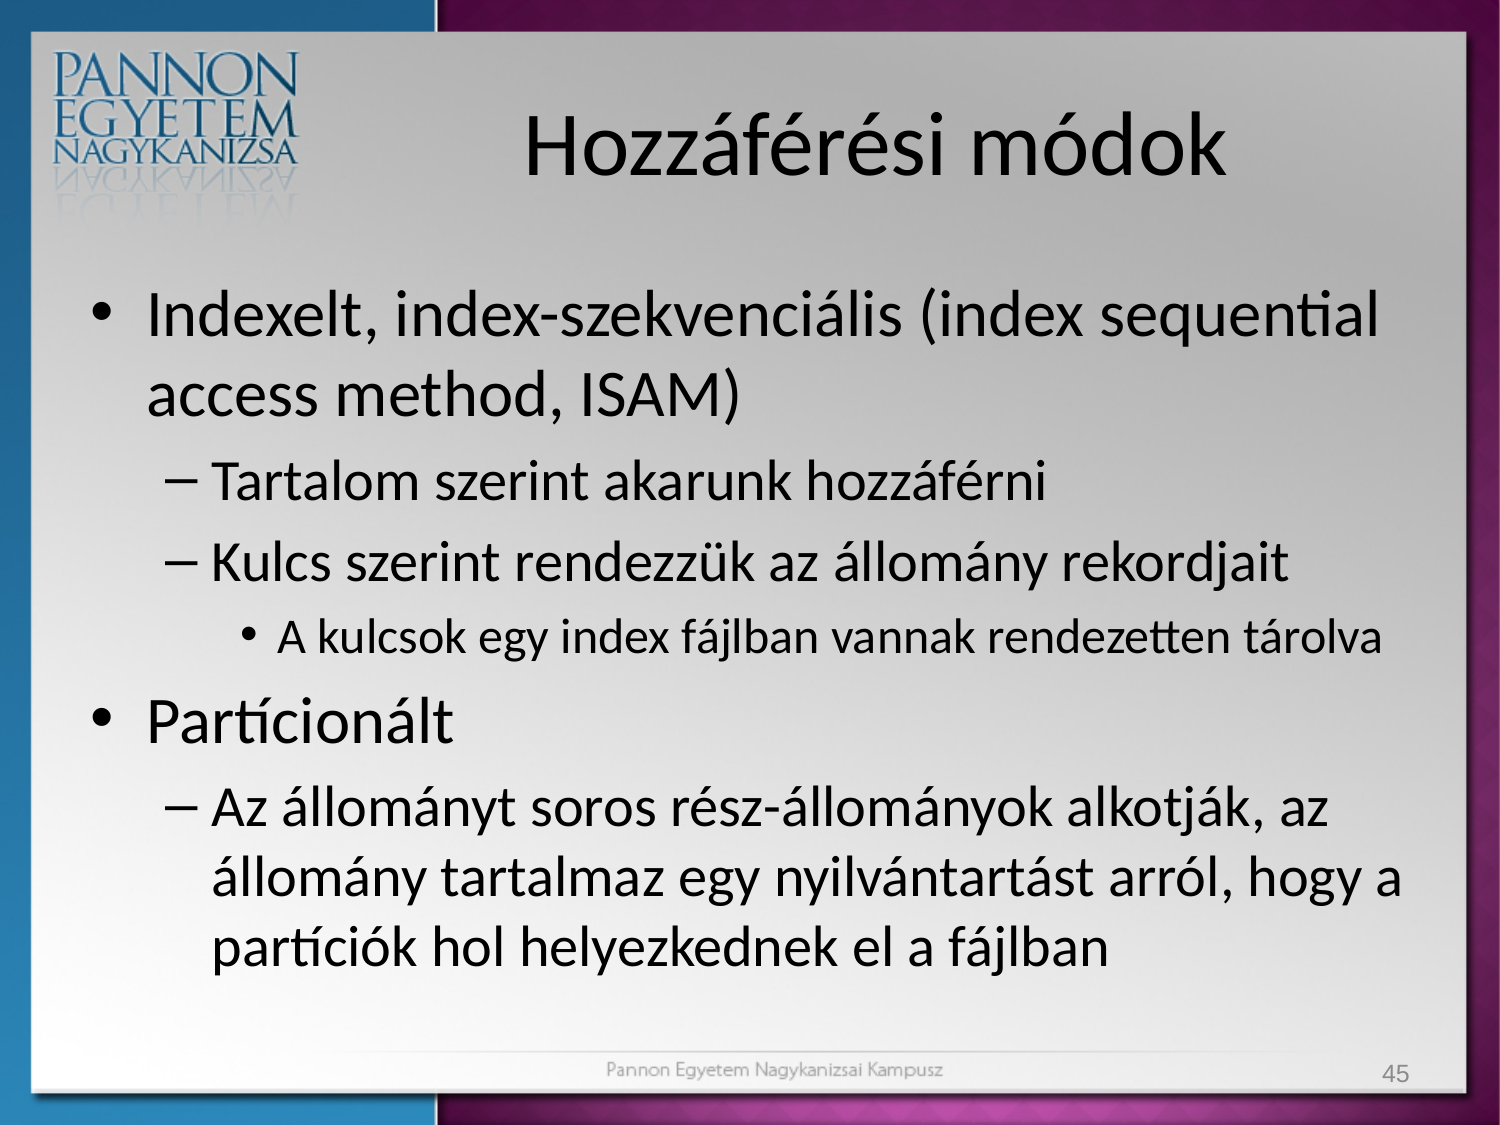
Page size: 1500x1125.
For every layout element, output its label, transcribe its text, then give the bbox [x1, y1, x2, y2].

slide_number 45 [1074, 1042, 1425, 1103]
picture [0, 0, 1500, 1125]
list Indexelt, index-szekvenciális (index sequential access method, ISAM) Tartalom szerint akarunk hozzáférni Kulcs szerint rendezzük az állomány rekordjait A kulcsok egy index fájlban vannak rendezetten tárolva Partícionált Az állományt soros rész-állományok alkotják, az állomány tartalmaz egy nyilvántartást arról, hogy a partíciók hol helyezkednek el a fájlban [75, 262, 1425, 1038]
title Hozzáférési módok [328, 45, 1425, 233]
